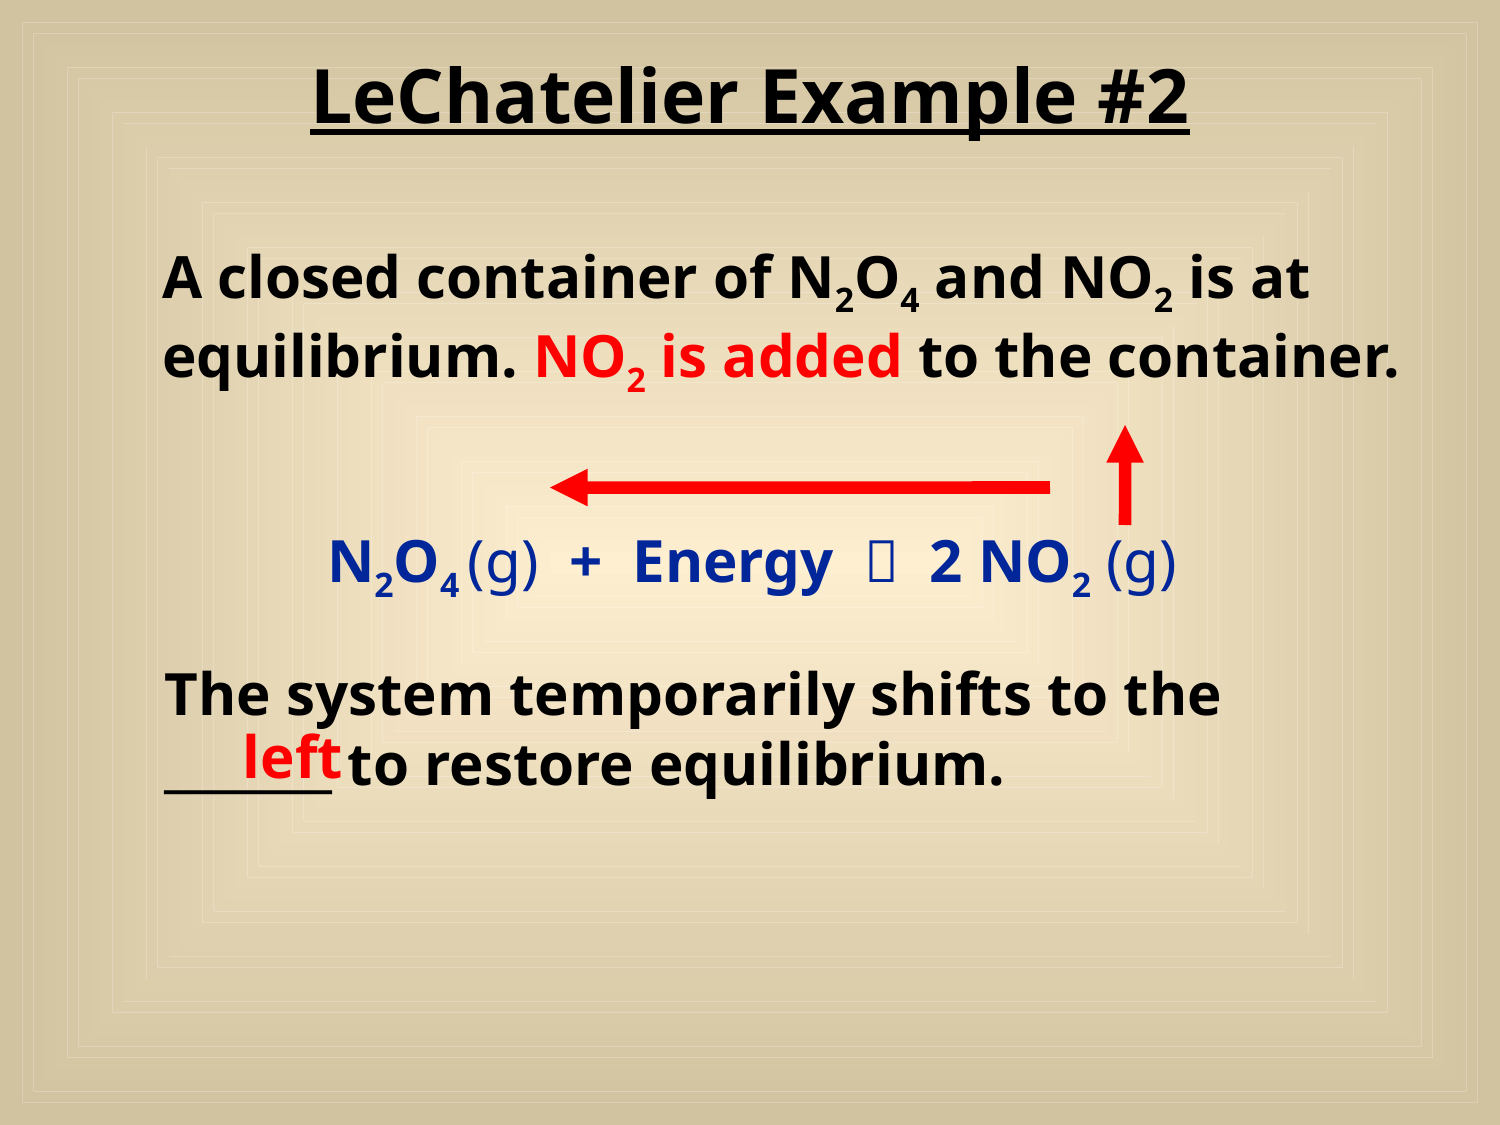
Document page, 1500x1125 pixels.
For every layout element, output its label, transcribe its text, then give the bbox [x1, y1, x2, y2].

title LeChatelier Example #2 [112, 0, 1388, 188]
text_box left [228, 712, 358, 798]
text_box A closed container of N2O4 and NO2 is at equilibrium. NO2 is added to the container. [147, 232, 1438, 407]
text_box The system temporarily shifts to the _______ to restore equilibrium. [150, 649, 1328, 805]
text_box [1118, 424, 1132, 526]
text_box N2O4 (g) + Energy  2 NO2 (g) [312, 516, 1350, 612]
text_box [549, 481, 1051, 494]
